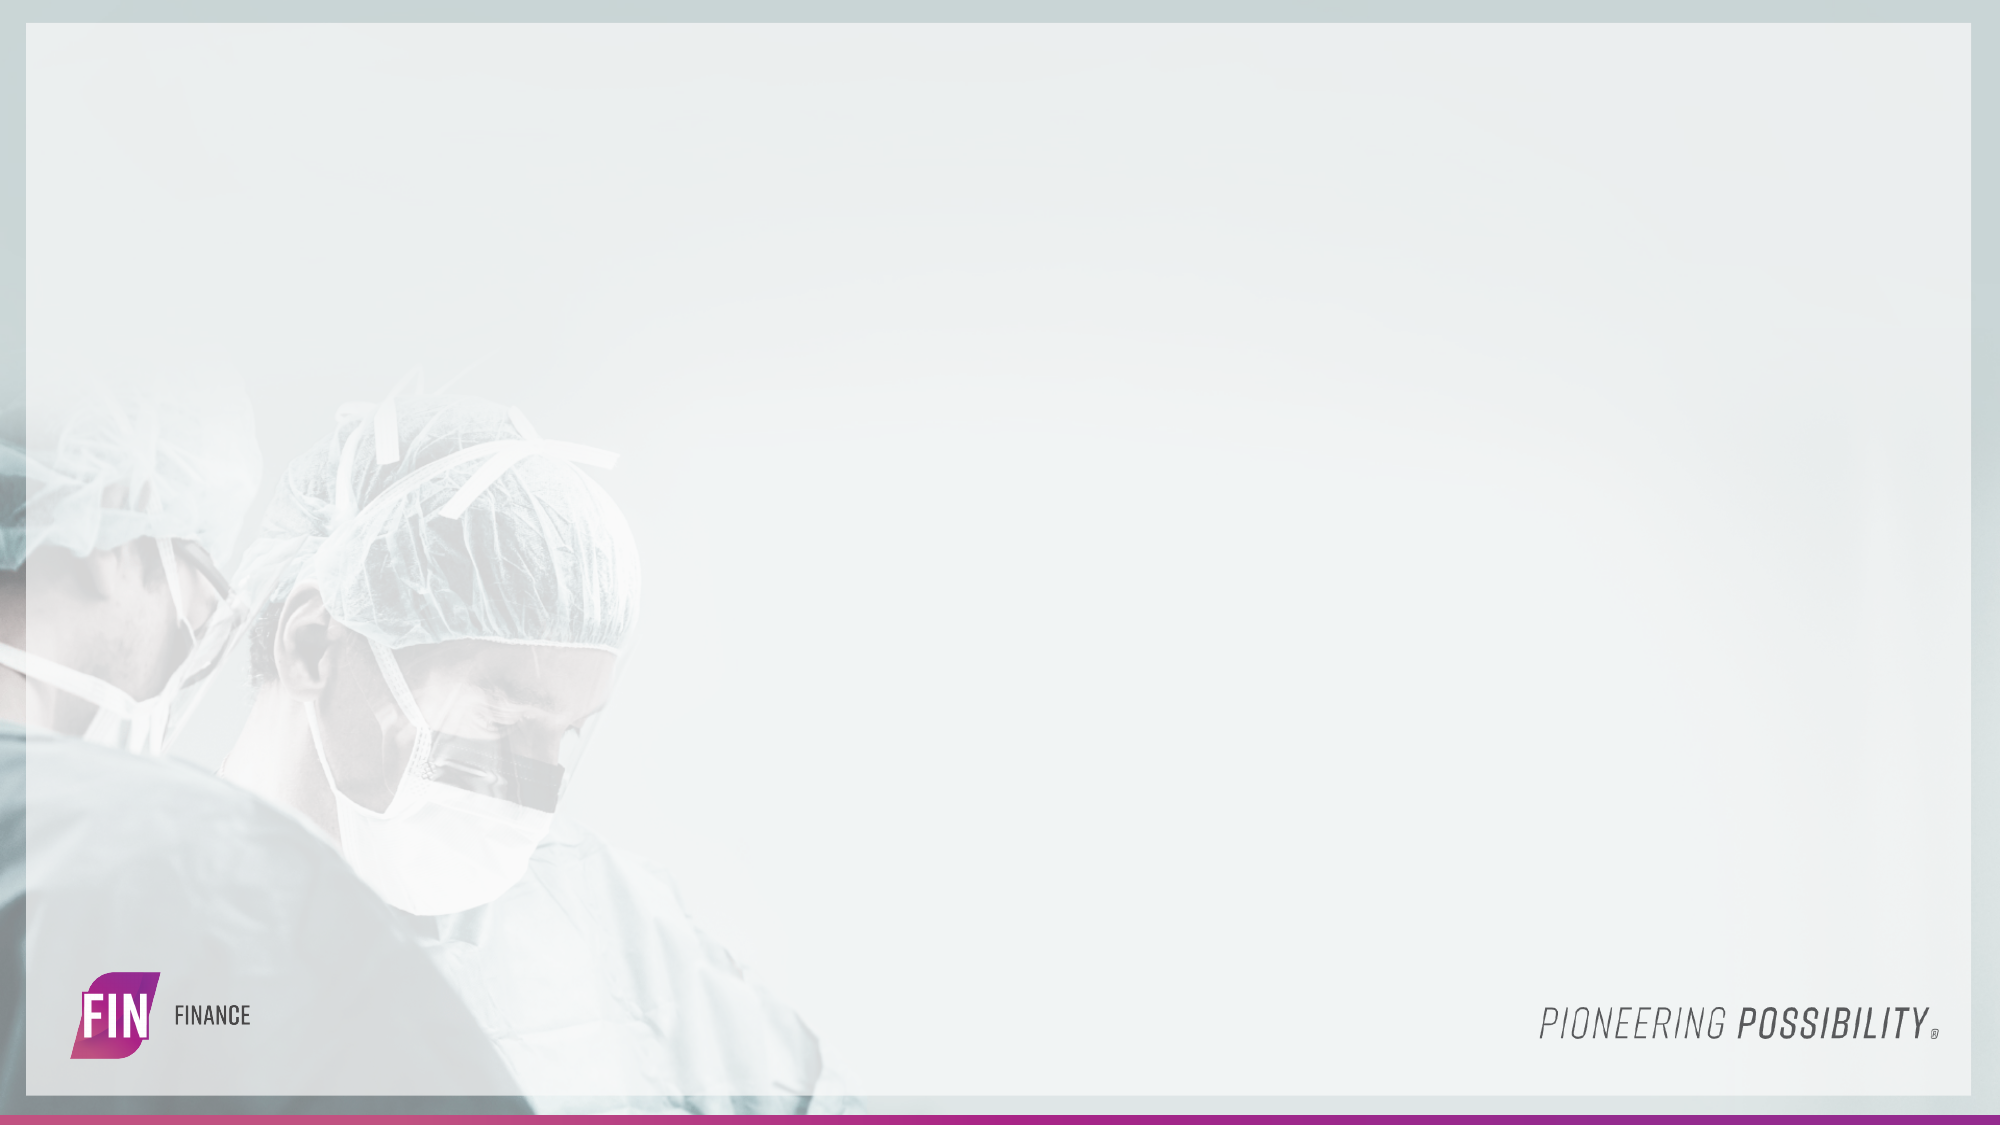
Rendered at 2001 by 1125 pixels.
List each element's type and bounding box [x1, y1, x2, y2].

picture [0, 972, 2000, 1125]
